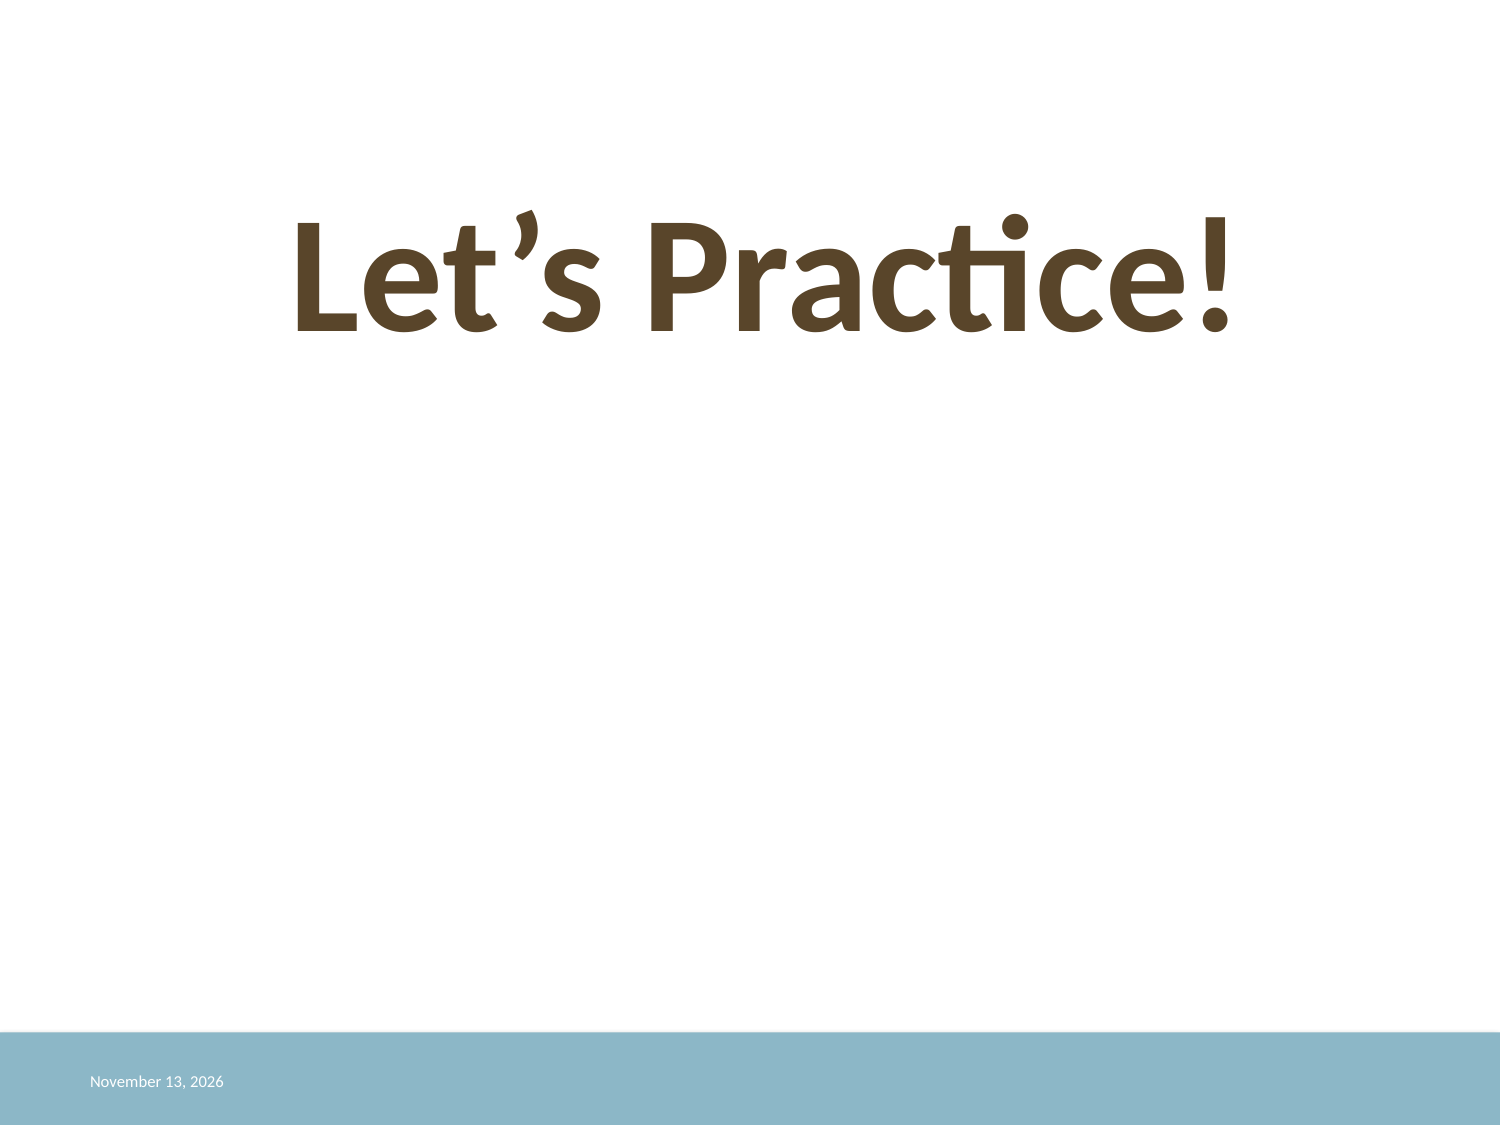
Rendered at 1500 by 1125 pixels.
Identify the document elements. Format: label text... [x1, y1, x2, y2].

title Let’s Practice! [111, 186, 1422, 373]
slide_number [75, 1051, 425, 1112]
